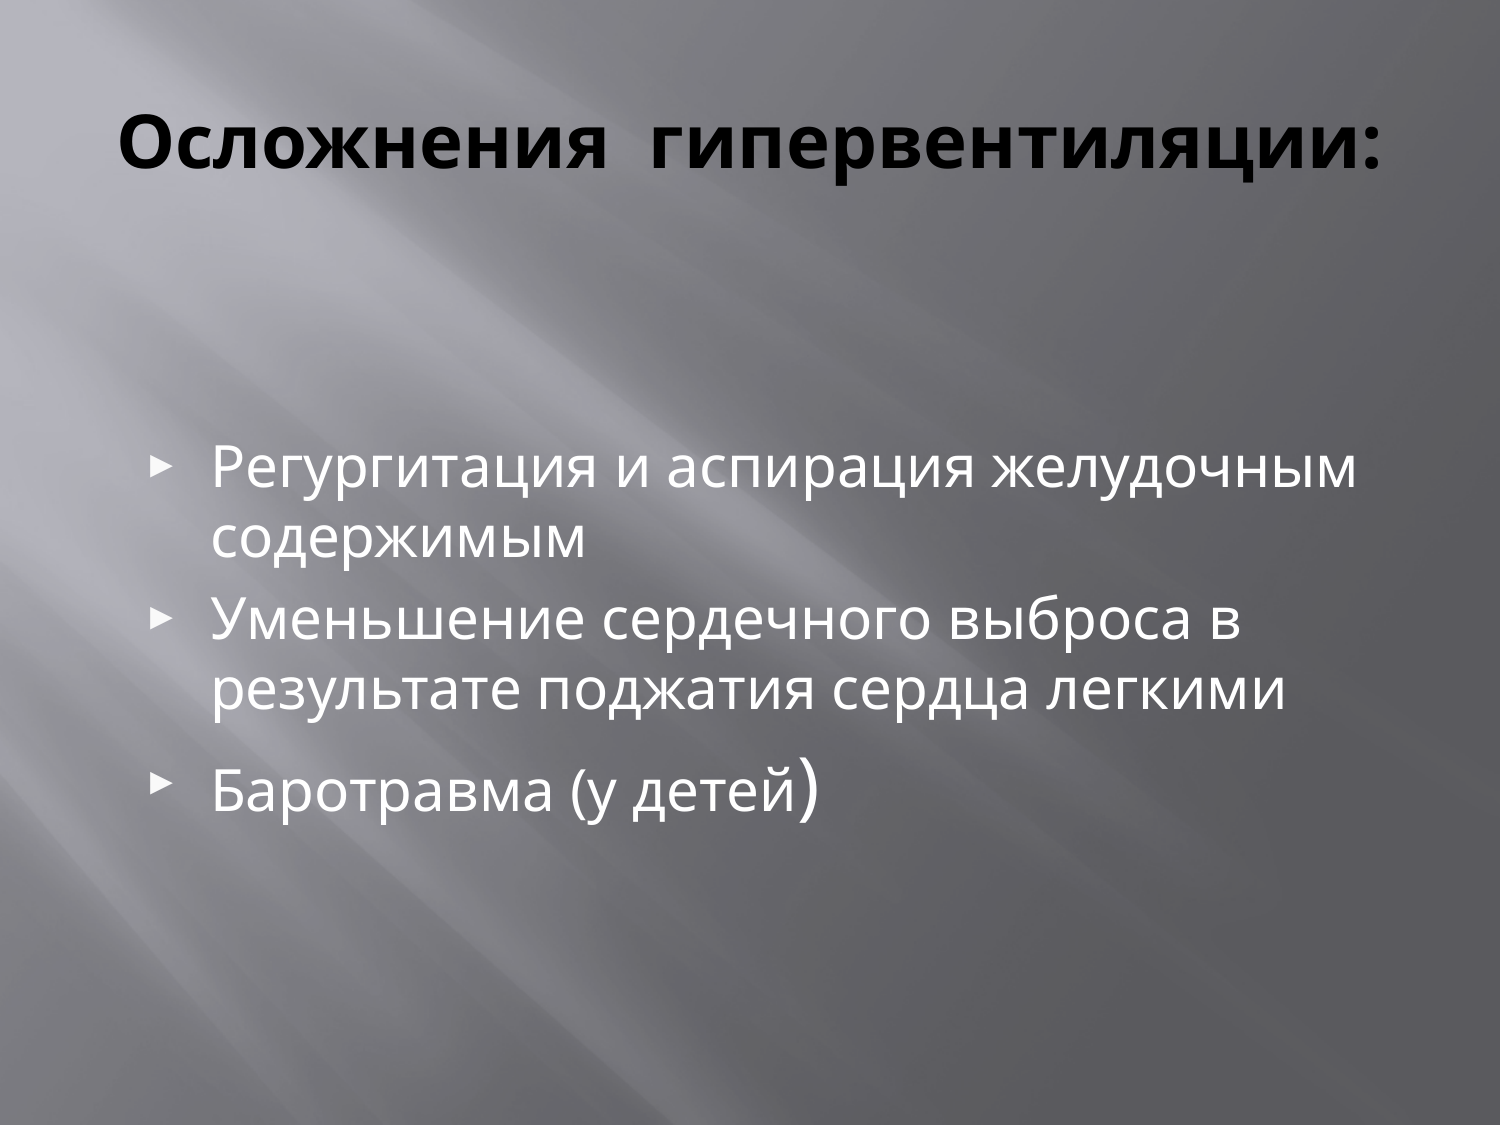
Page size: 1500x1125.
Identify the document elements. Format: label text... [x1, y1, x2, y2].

list Регургитация и аспирация желудочным содержимым Уменьшение сердечного выброса в результате поджатия сердца легкими Баротравма (у детей) [105, 421, 1458, 1065]
title Осложнения гипервентиляции: [75, 45, 1425, 233]
